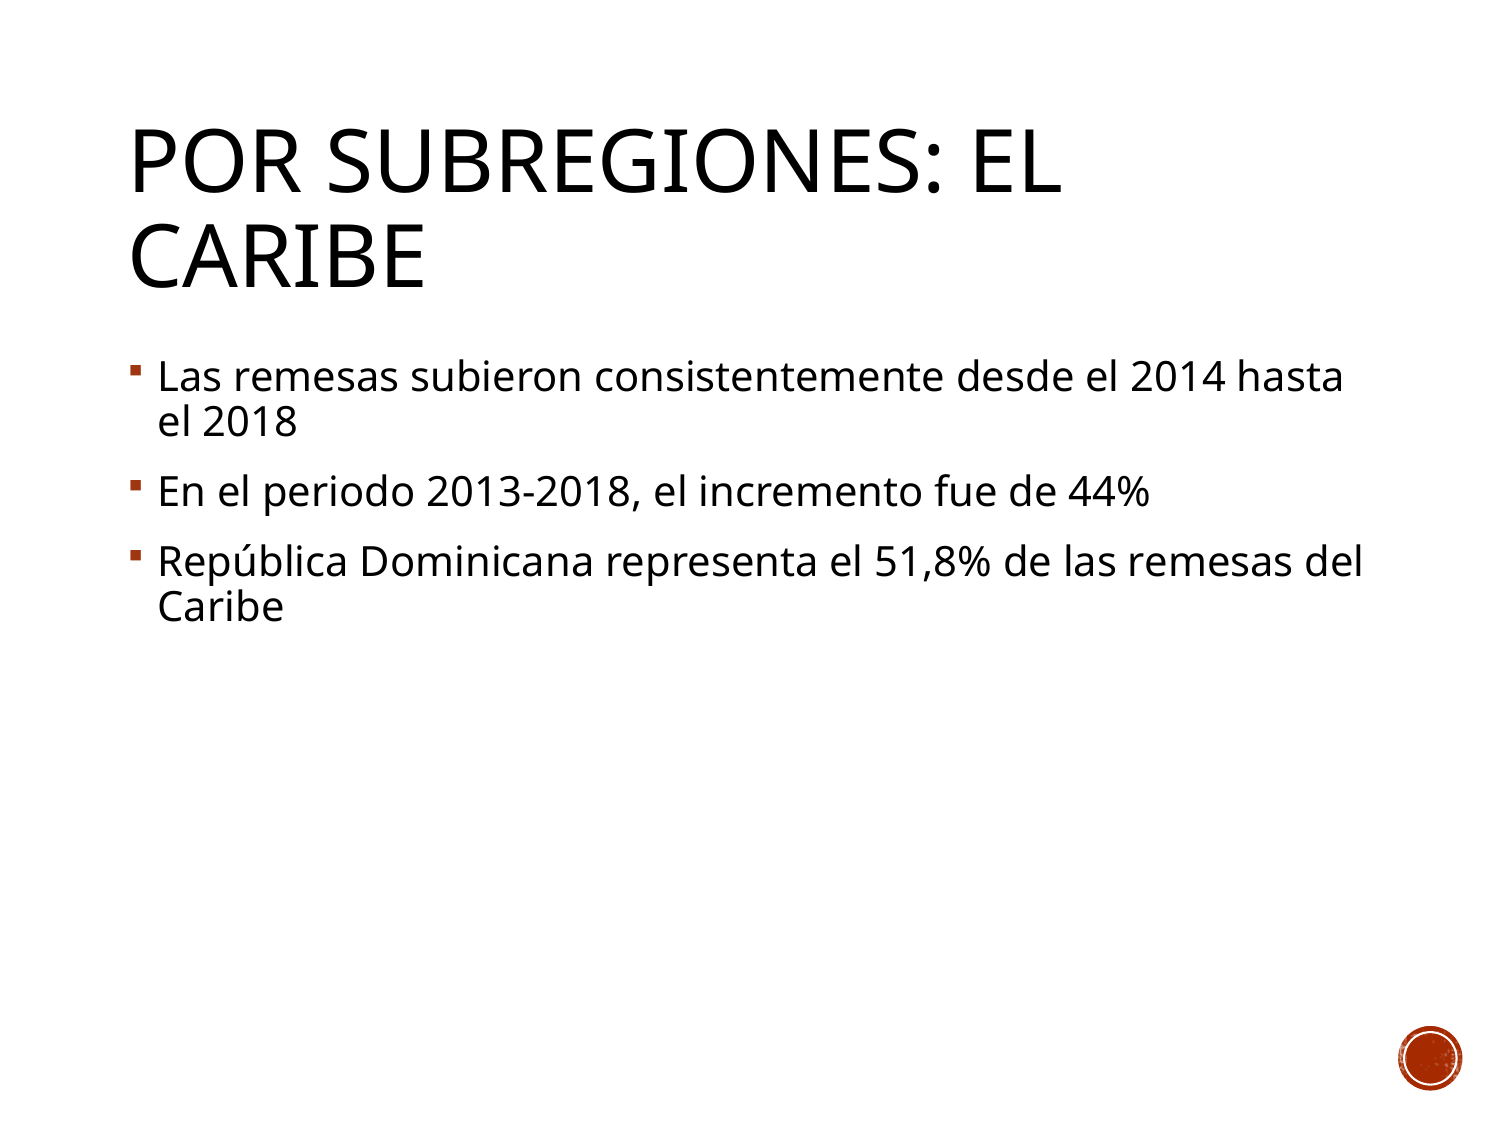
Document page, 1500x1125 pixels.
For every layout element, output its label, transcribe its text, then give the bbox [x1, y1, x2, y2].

title Por subregiones: el caribe [112, 79, 1388, 344]
list Las remesas subieron consistentemente desde el 2014 hasta el 2018 En el periodo 2013-2018, el incremento fue de 44% República Dominicana representa el 51,8% de las remesas del Caribe [112, 348, 1388, 1013]
